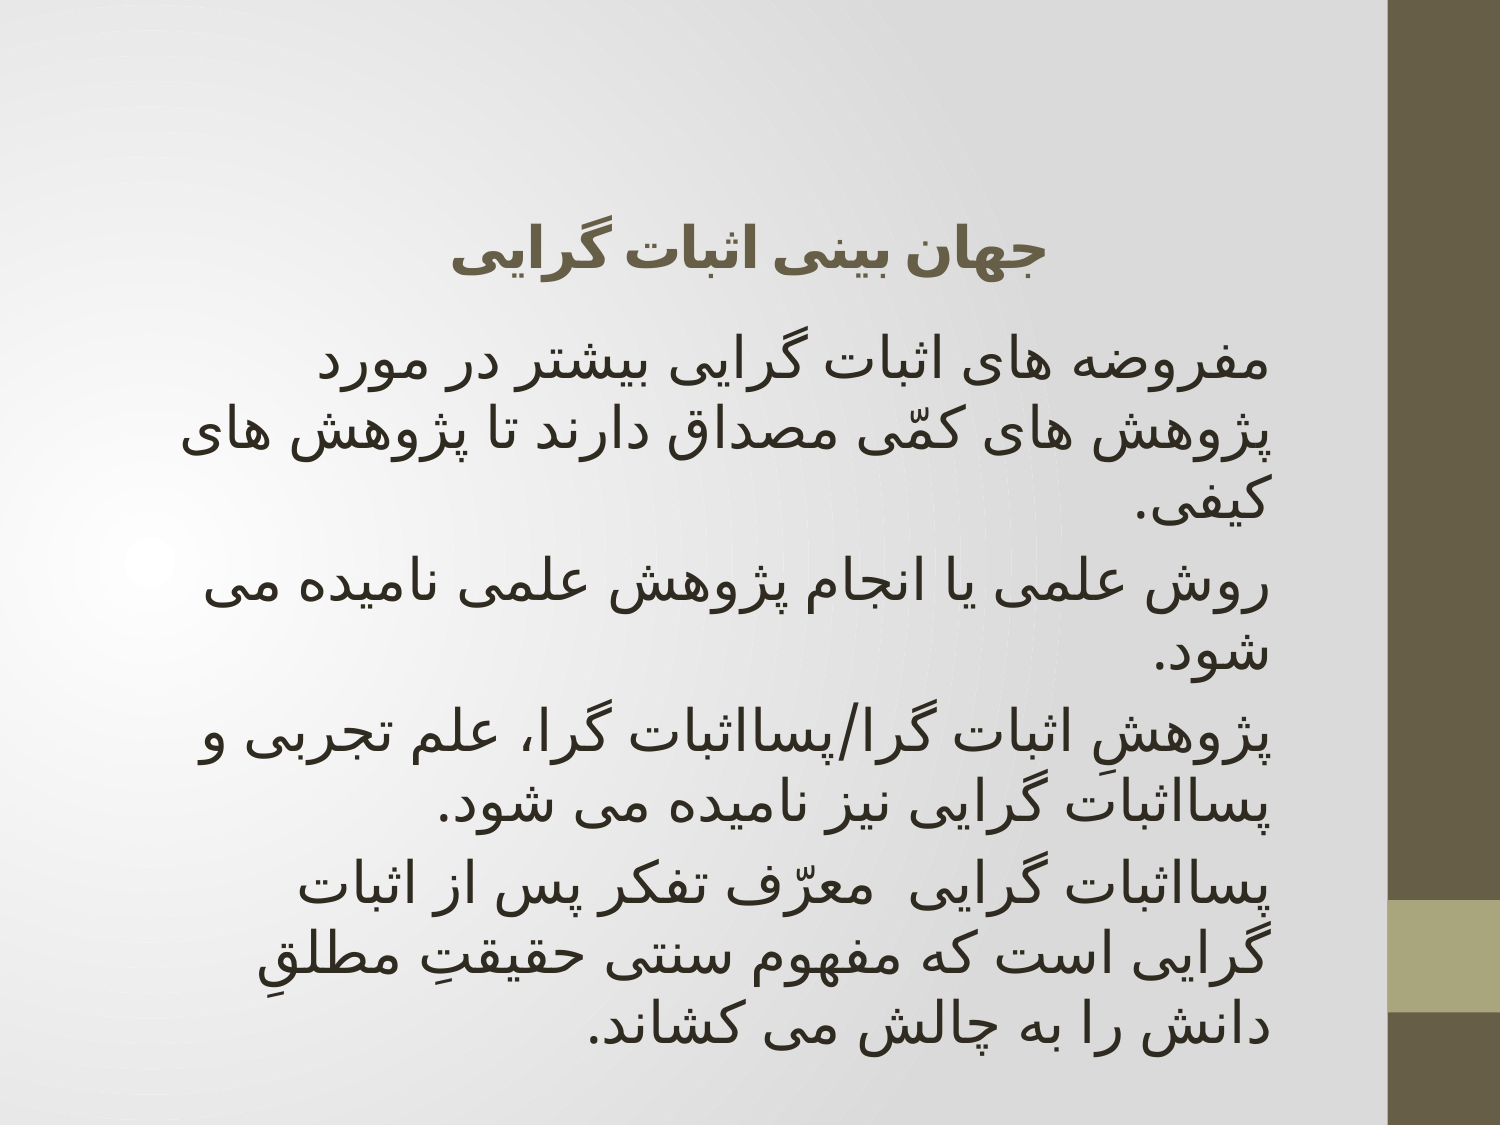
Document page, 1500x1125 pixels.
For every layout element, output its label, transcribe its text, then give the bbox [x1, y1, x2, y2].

subtitle مفروضه های اثبات گرایی بیشتر در مورد پژوهش های کمّی مصداق دارند تا پژوهش های کیفی. روش علمی یا انجام پژوهش علمی نامیده می شود. پژوهشِ اثبات گرا/پسااثبات گرا، علم تجربی و پسااثبات گرایی نیز نامیده می شود. پسااثبات گرایی معرّف تفکر پس از اثبات گرایی است که مفهوم سنتی حقیقتِ مطلقِ دانش را به چالش می کشاند. [150, 312, 1288, 1125]
title جهان بینی اثبات گرایی [112, 50, 1388, 288]
